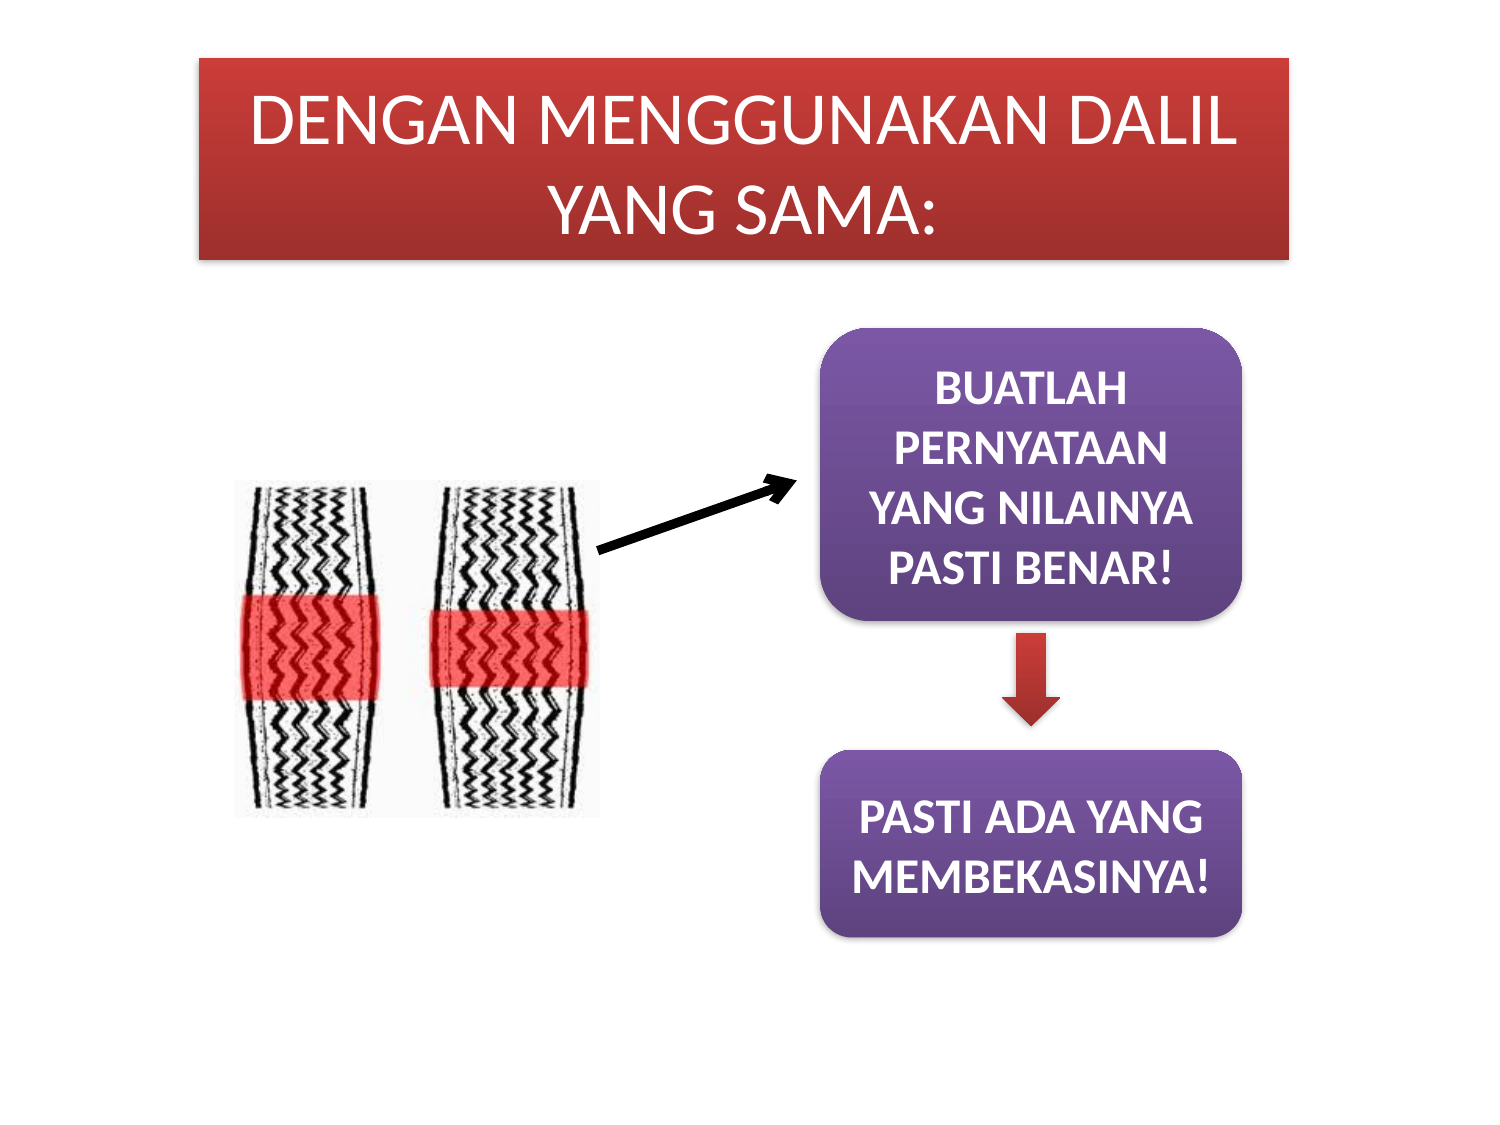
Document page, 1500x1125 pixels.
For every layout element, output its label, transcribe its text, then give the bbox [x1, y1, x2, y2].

title DENGAN MENGGUNAKAN DALIL YANG SAMA: [199, 58, 1289, 260]
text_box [597, 480, 798, 552]
text_box [1001, 632, 1061, 727]
picture [234, 480, 601, 819]
text_box BUATLAH PERNYATAAN YANG NILAINYA PASTI BENAR! [820, 328, 1243, 622]
text_box PASTI ADA YANG MEMBEKASINYA! [820, 750, 1243, 938]
